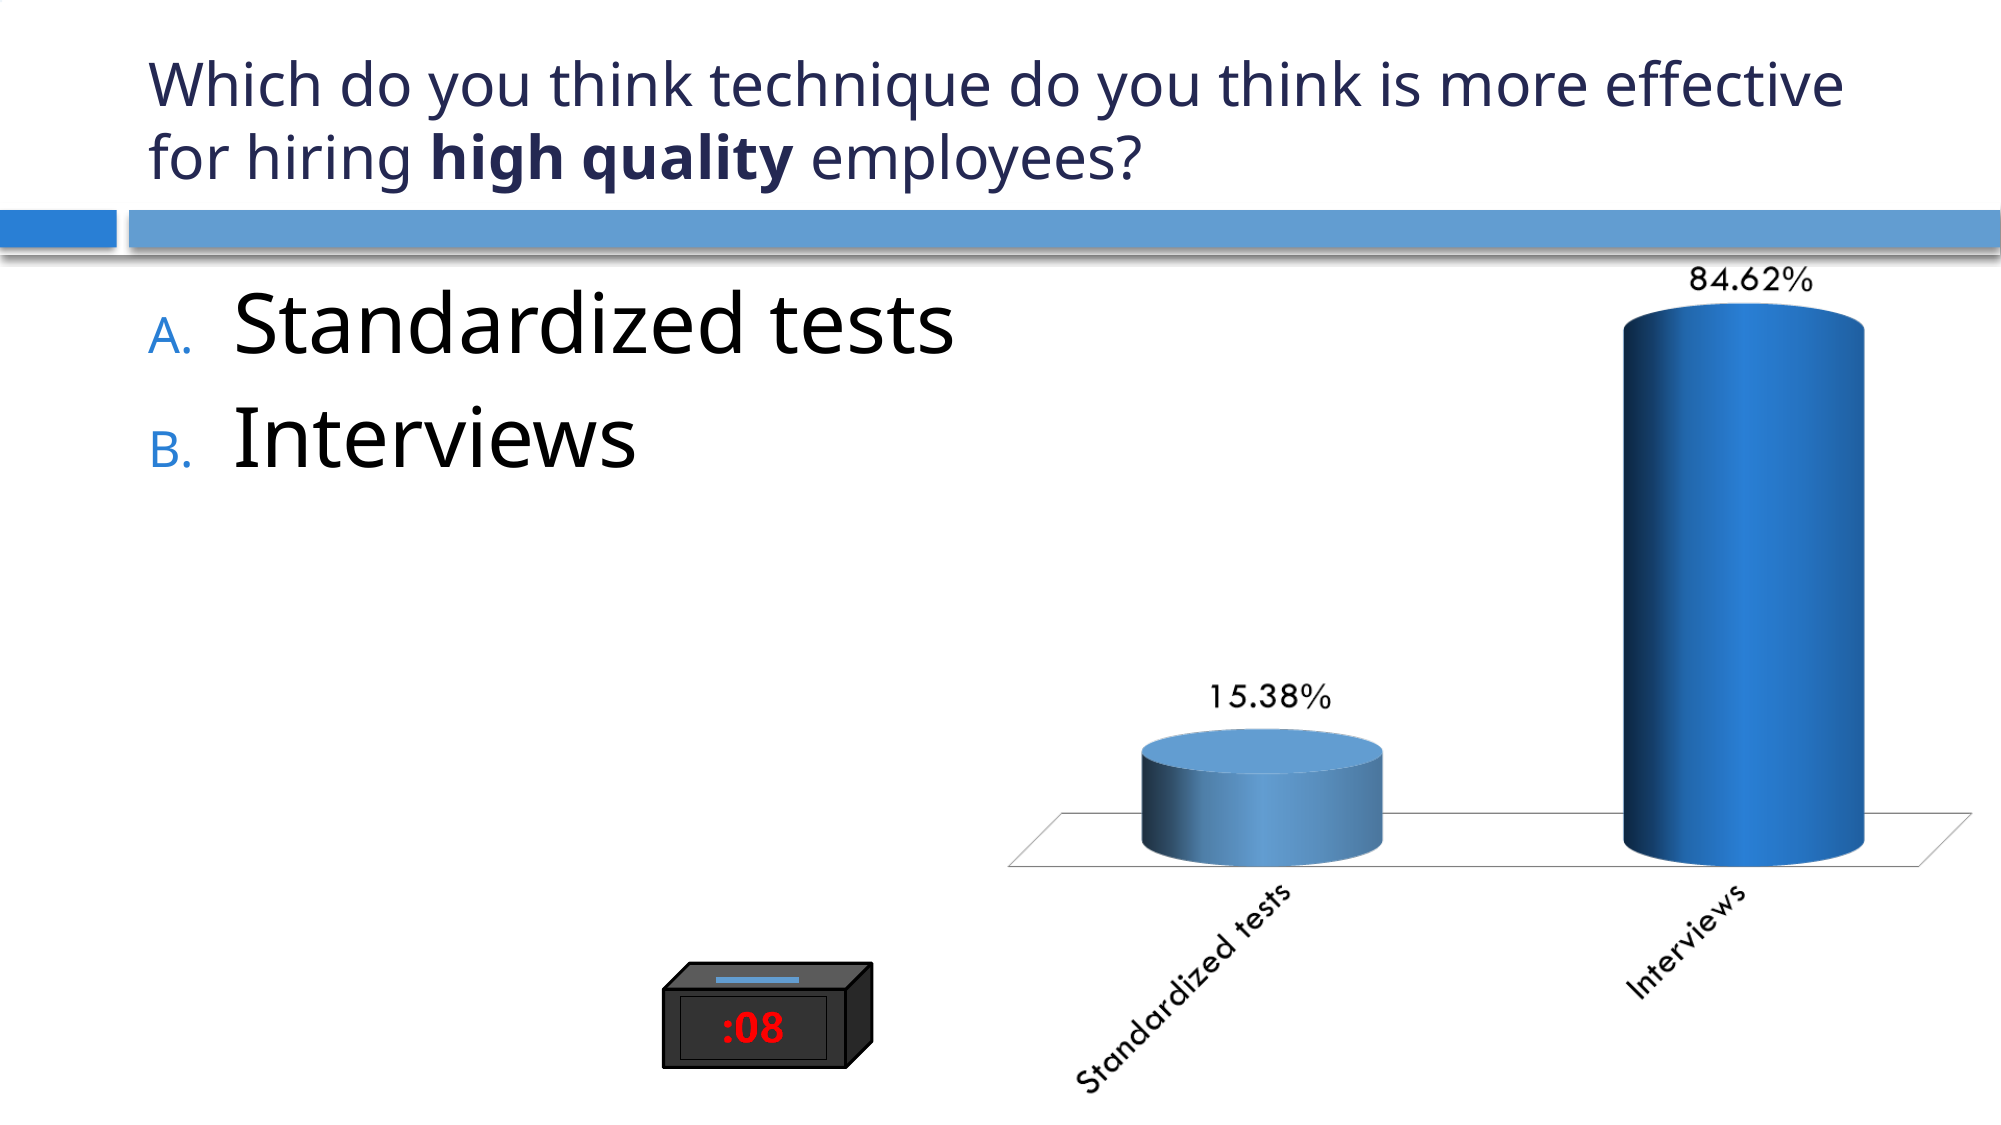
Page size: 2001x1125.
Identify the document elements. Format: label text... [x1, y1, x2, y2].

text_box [663, 962, 873, 1068]
text_box [988, 261, 1991, 1108]
list Standardized tests Interviews [133, 262, 1000, 1005]
title Which do you think technique do you think is more effective for hiring high quality employees? [133, 37, 1917, 200]
